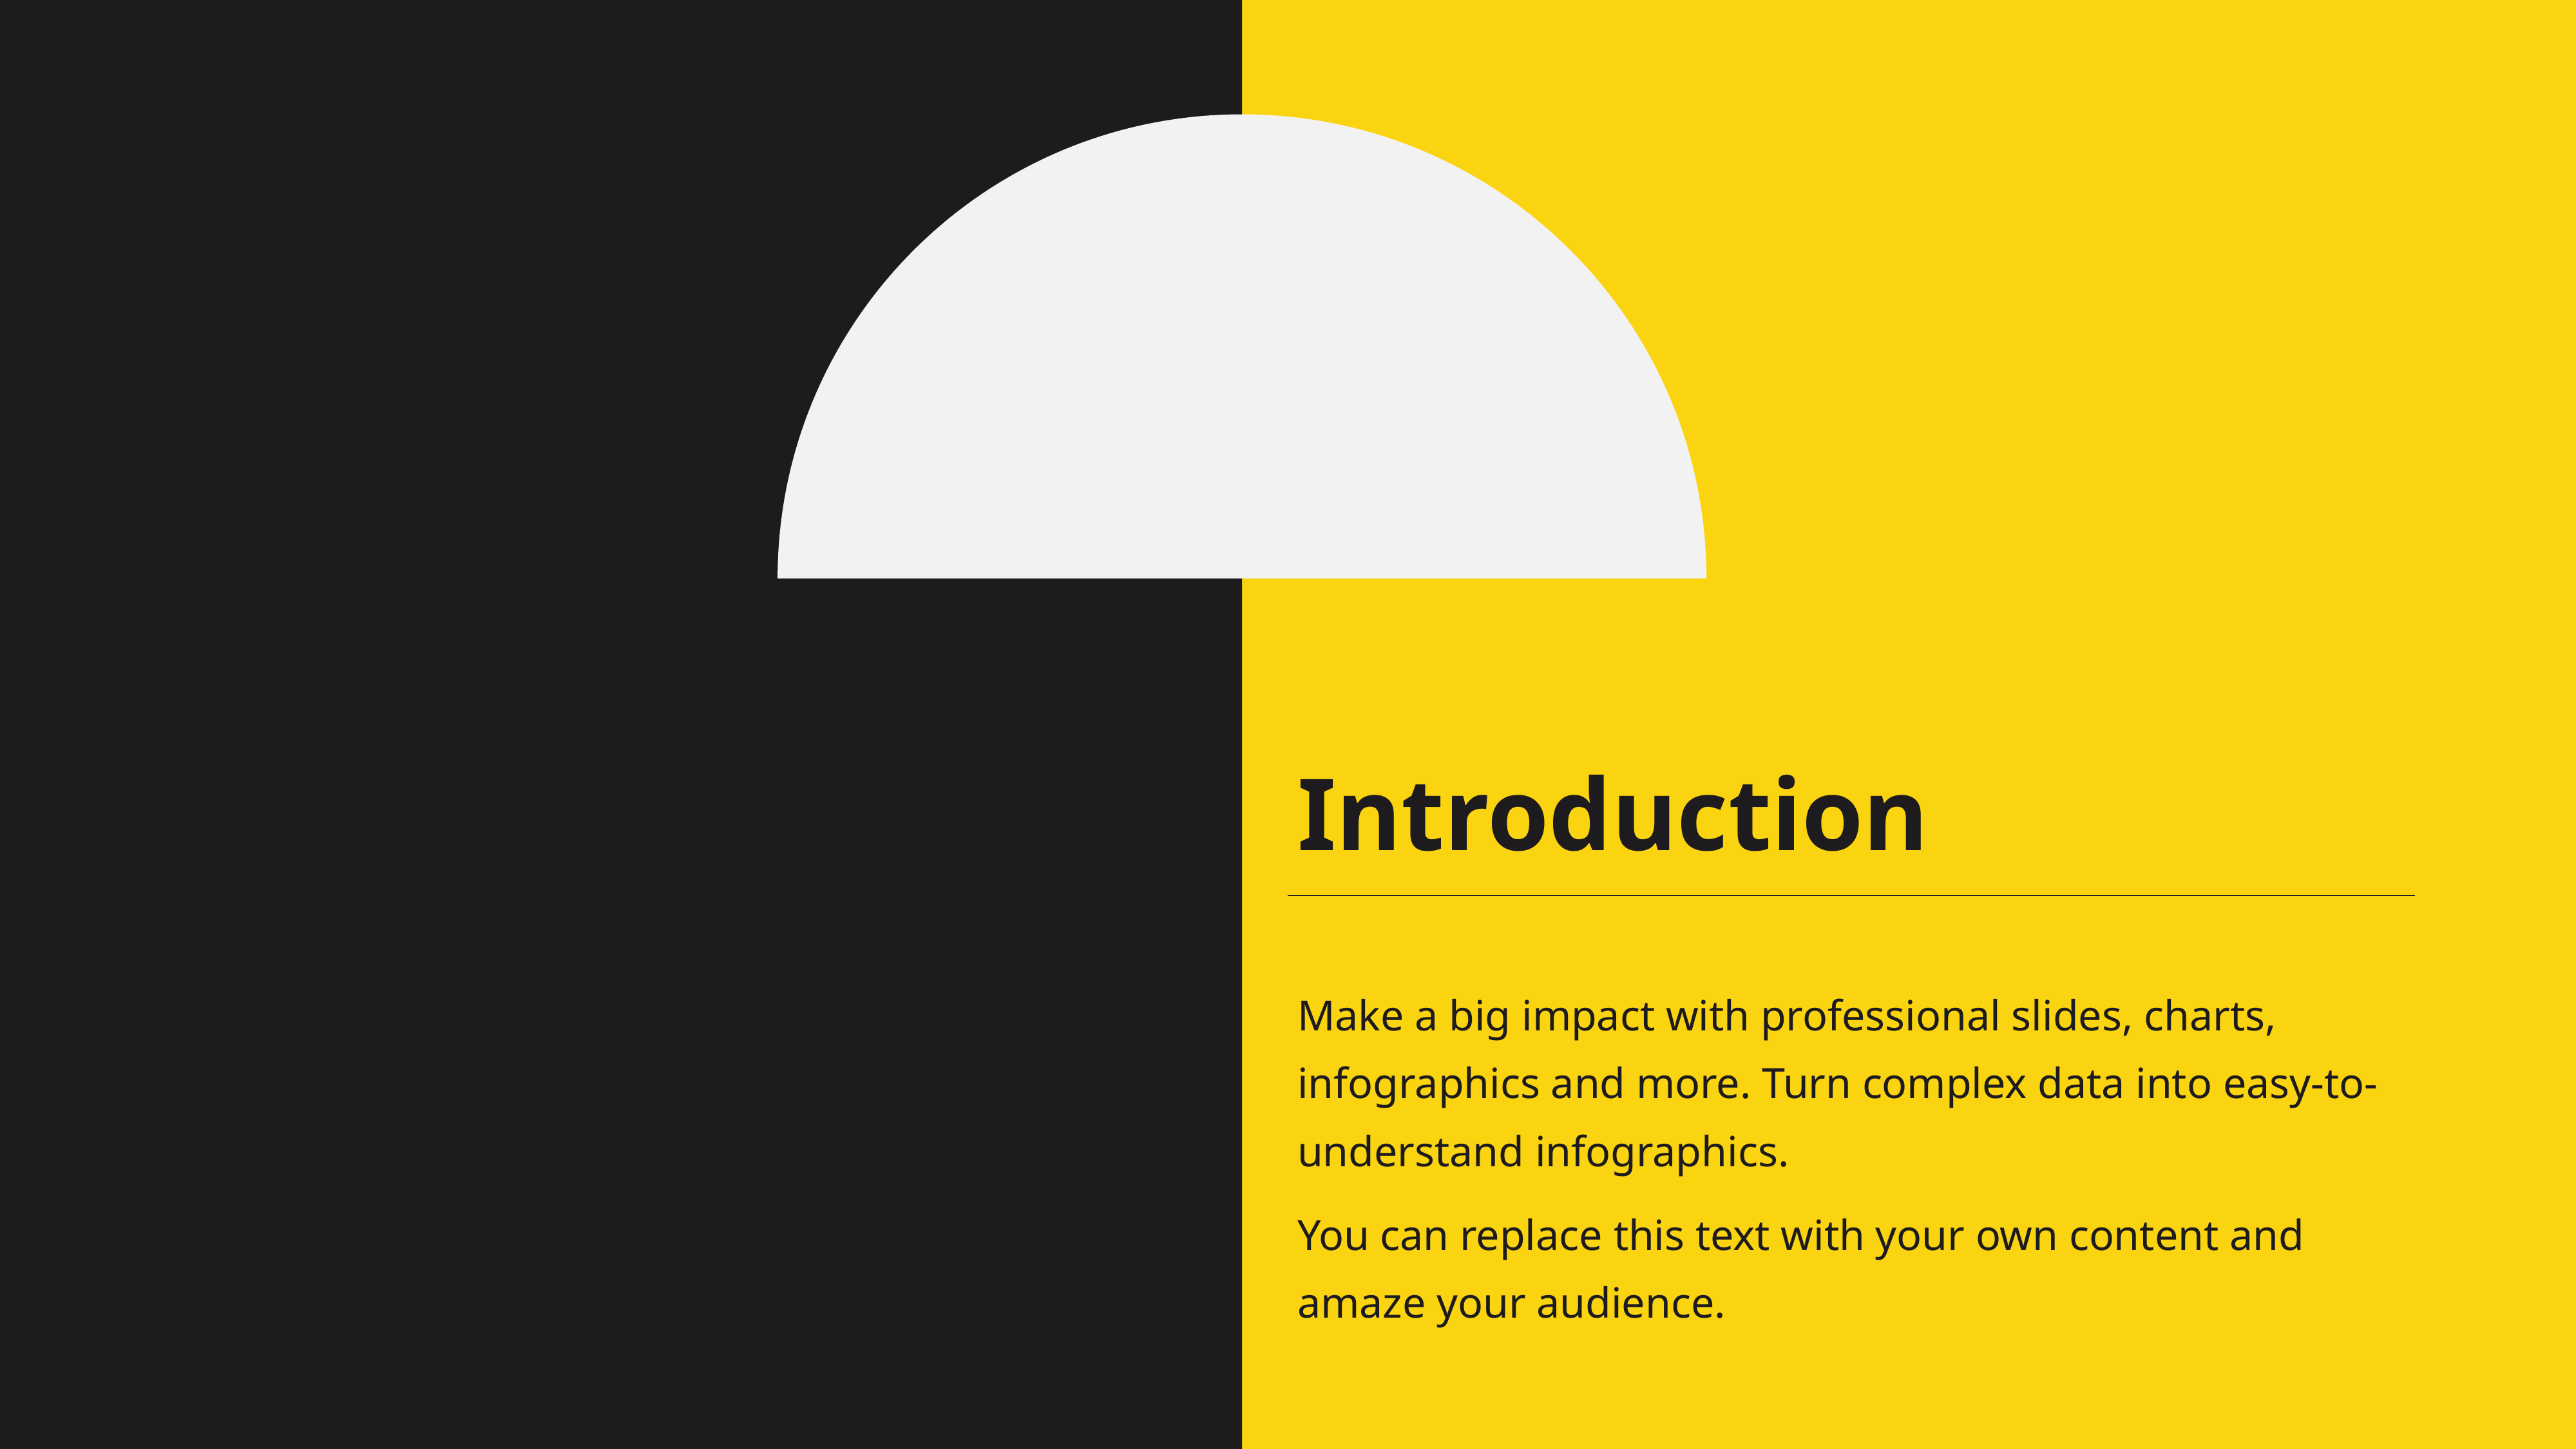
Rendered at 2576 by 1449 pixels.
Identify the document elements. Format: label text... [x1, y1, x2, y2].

text_box Introduction [1288, 734, 2416, 875]
text_box [777, 113, 1708, 580]
text_box [0, 0, 1243, 1449]
text_box Make a big impact with professional slides, charts, infographics and more. Turn complex data into easy-to-understand infographics. You can replace this text with your own content and amaze your audience. [1288, 966, 2416, 1332]
